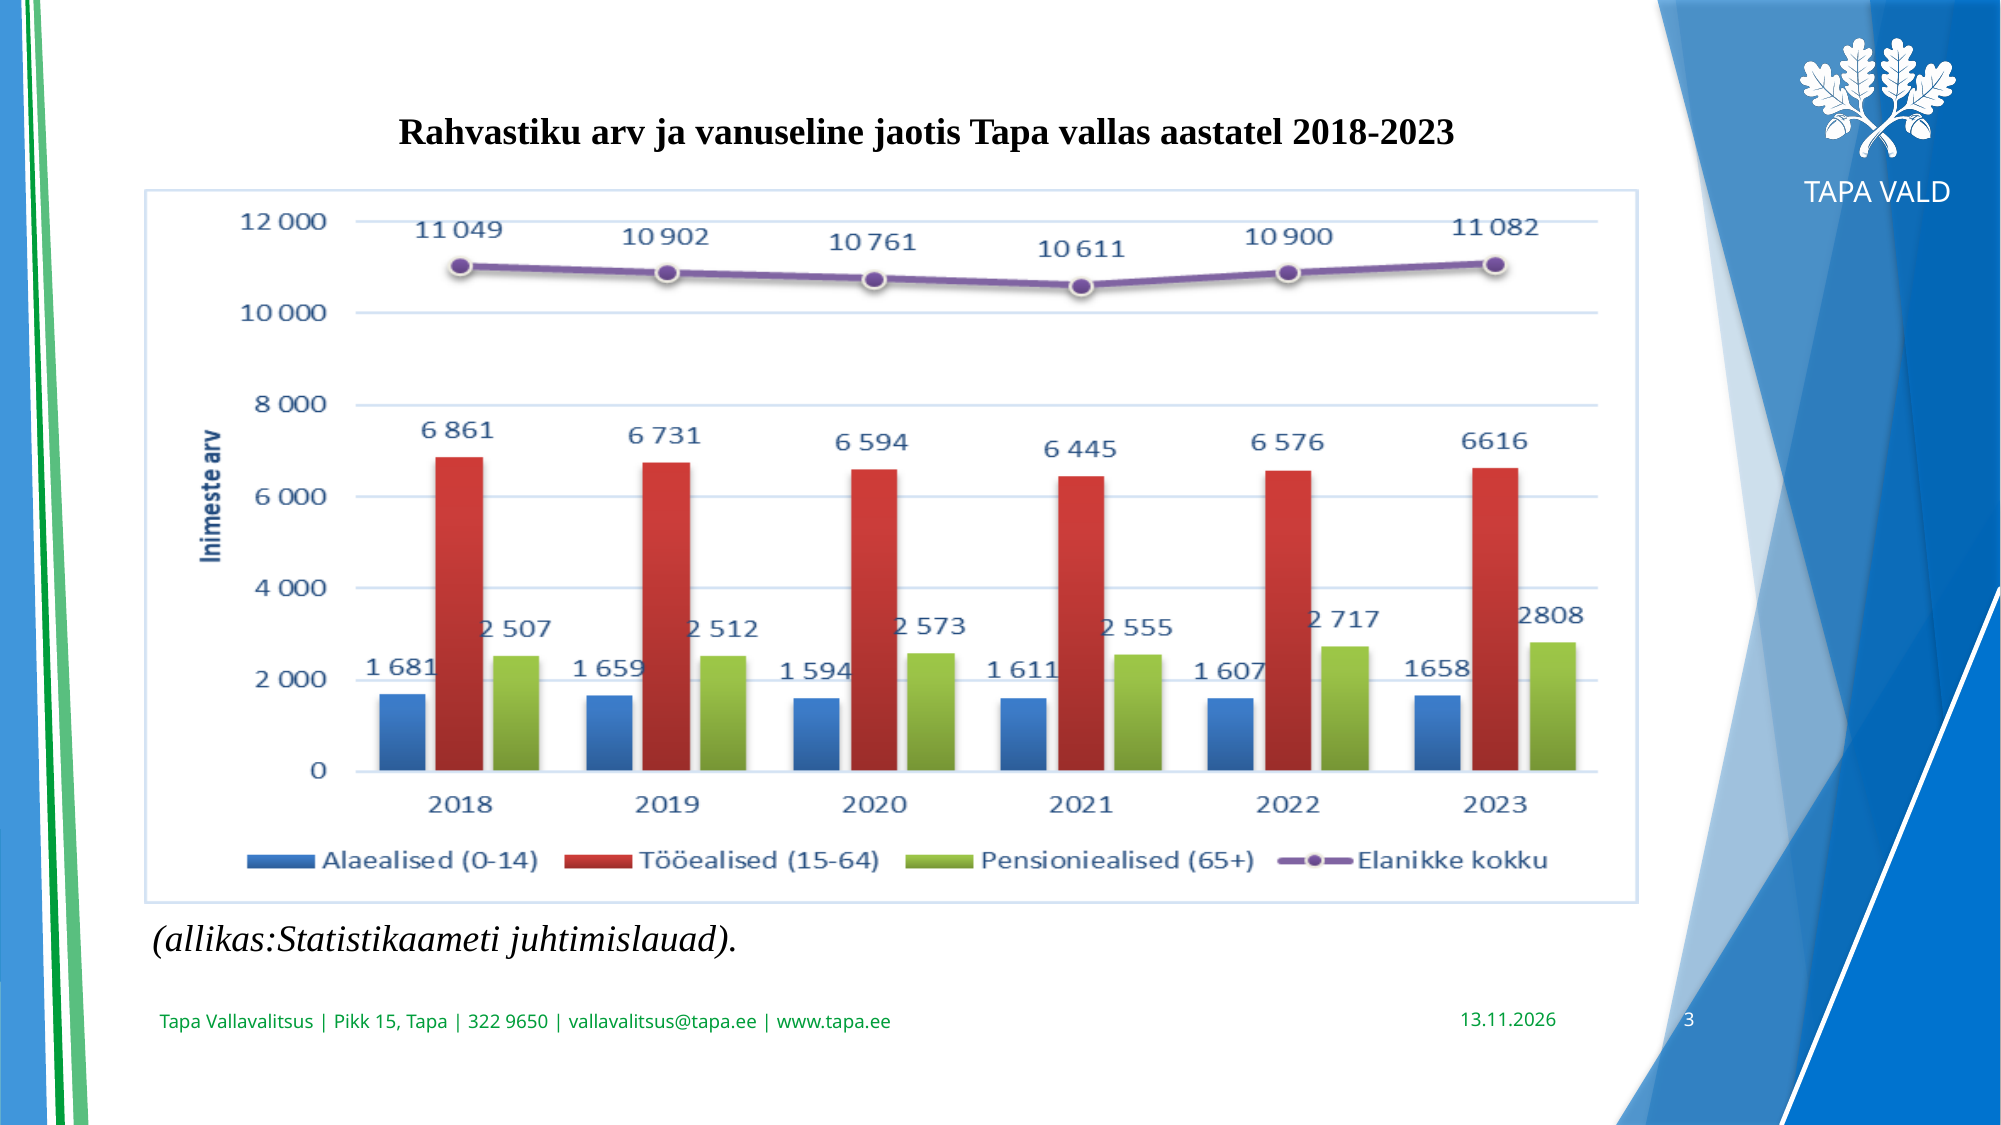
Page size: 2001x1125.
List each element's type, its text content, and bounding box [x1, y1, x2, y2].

slide_number 3 [1597, 990, 1710, 1051]
footer Tapa Vallavalitsus | Pikk 15, Tapa | 322 9650 | vallavalitsus@tapa.ee | www.tapa.ee [144, 992, 1396, 1053]
picture [144, 188, 1640, 904]
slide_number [1421, 990, 1572, 1051]
title Rahvastiku arv ja vanuseline jaotis Tapa vallas aastatel 2018-2023 [144, 99, 1710, 203]
text_box (allikas:Statistikaameti juhtimislauad). [137, 906, 1646, 967]
picture [1800, 38, 1956, 158]
